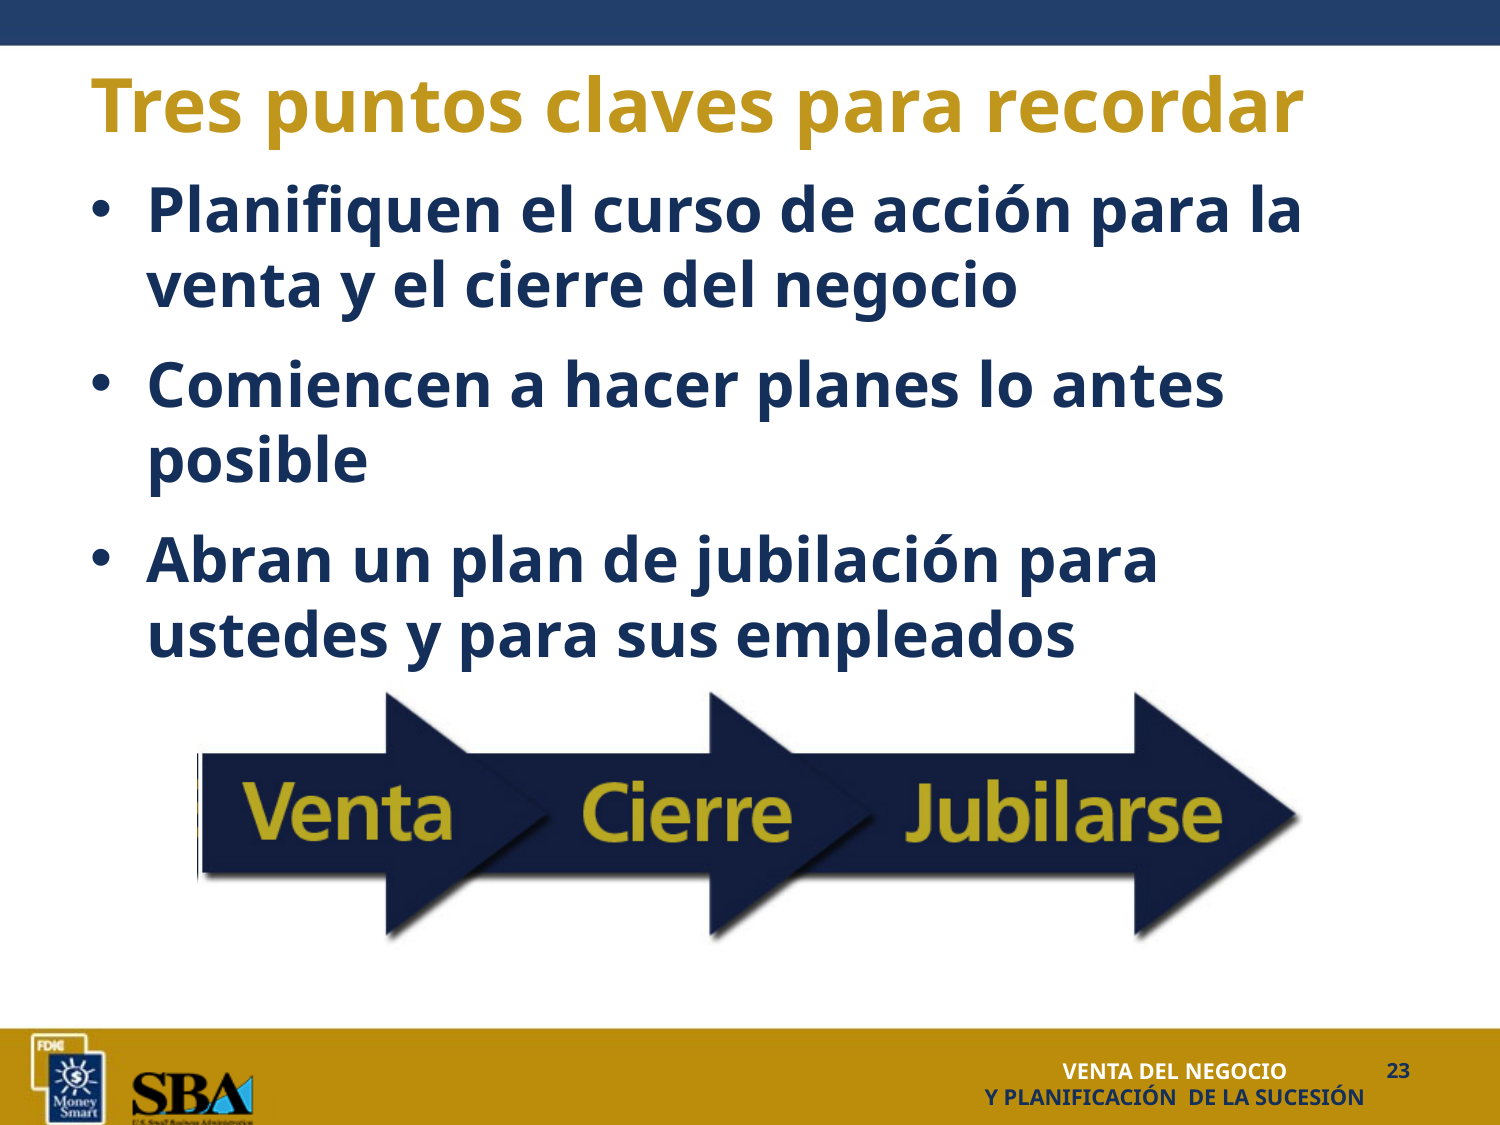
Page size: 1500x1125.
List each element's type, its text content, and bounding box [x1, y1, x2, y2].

list Planifiquen el curso de acción para la venta y el cierre del negocio Comiencen a hacer planes lo antes posible Abran un plan de jubilación para ustedes y para sus empleados [74, 162, 1426, 976]
picture [0, 0, 1500, 1125]
title Tres puntos claves para recordar [74, 49, 1426, 151]
